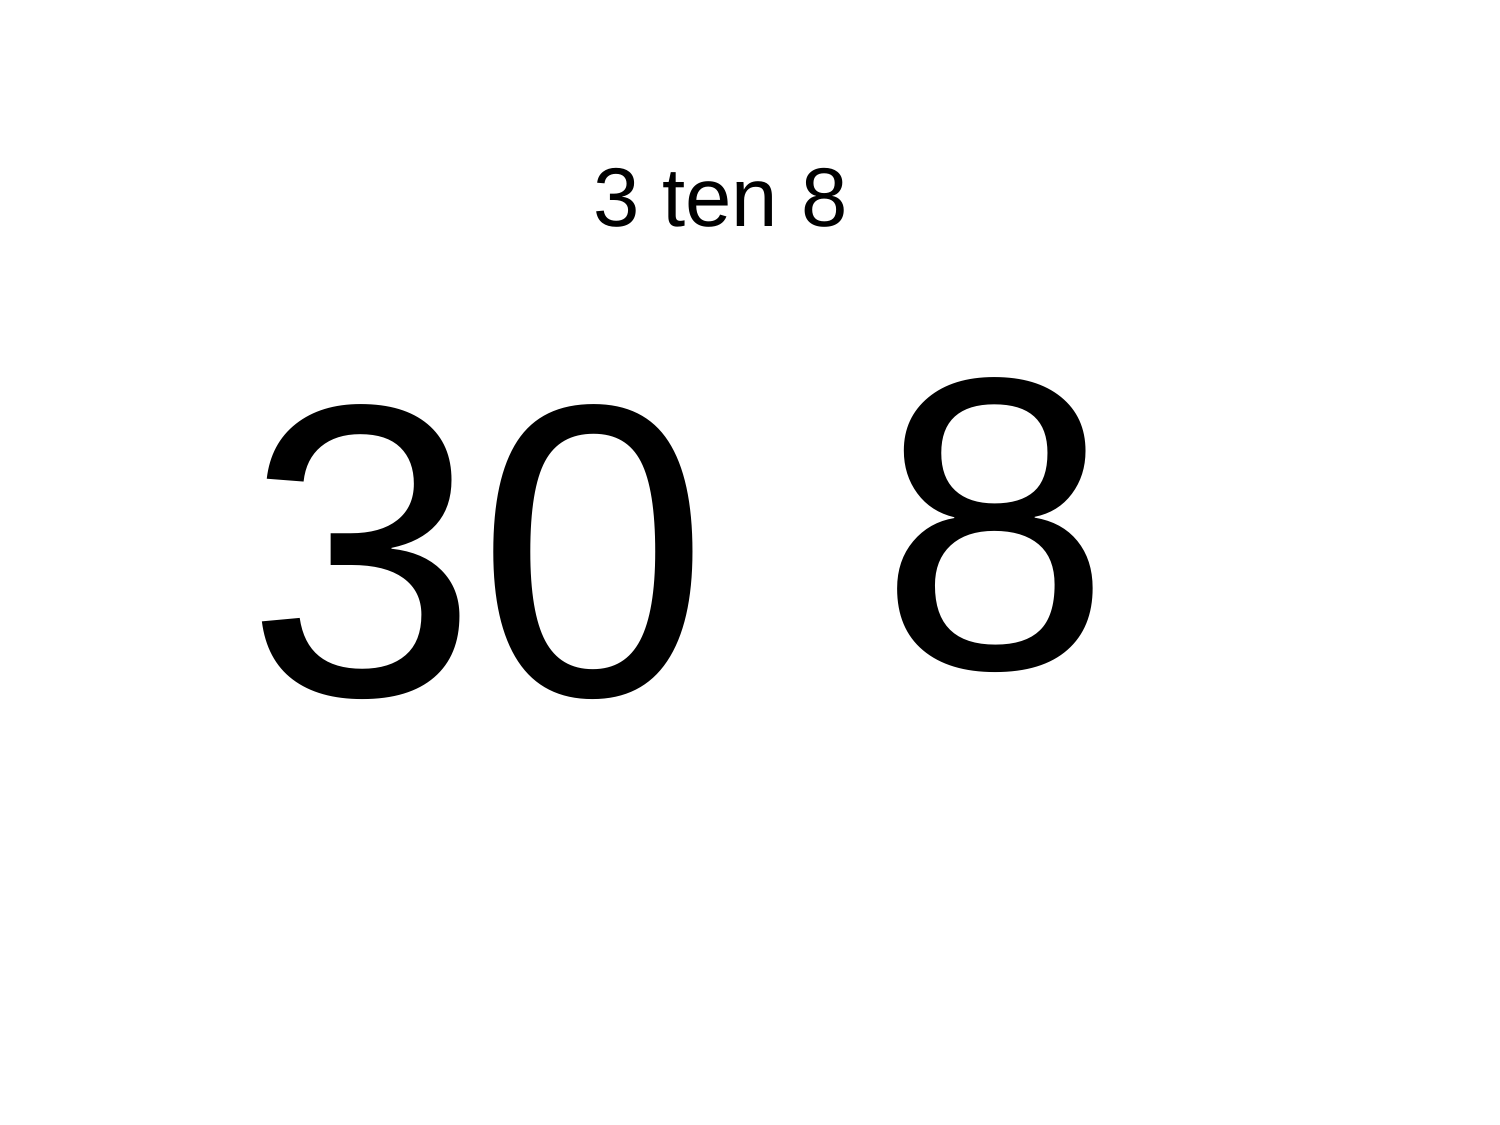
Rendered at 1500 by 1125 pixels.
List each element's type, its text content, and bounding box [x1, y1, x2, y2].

text_box 30 [231, 271, 759, 786]
text_box 3 ten 8 [133, 136, 1308, 251]
text_box 8 [865, 244, 1219, 760]
